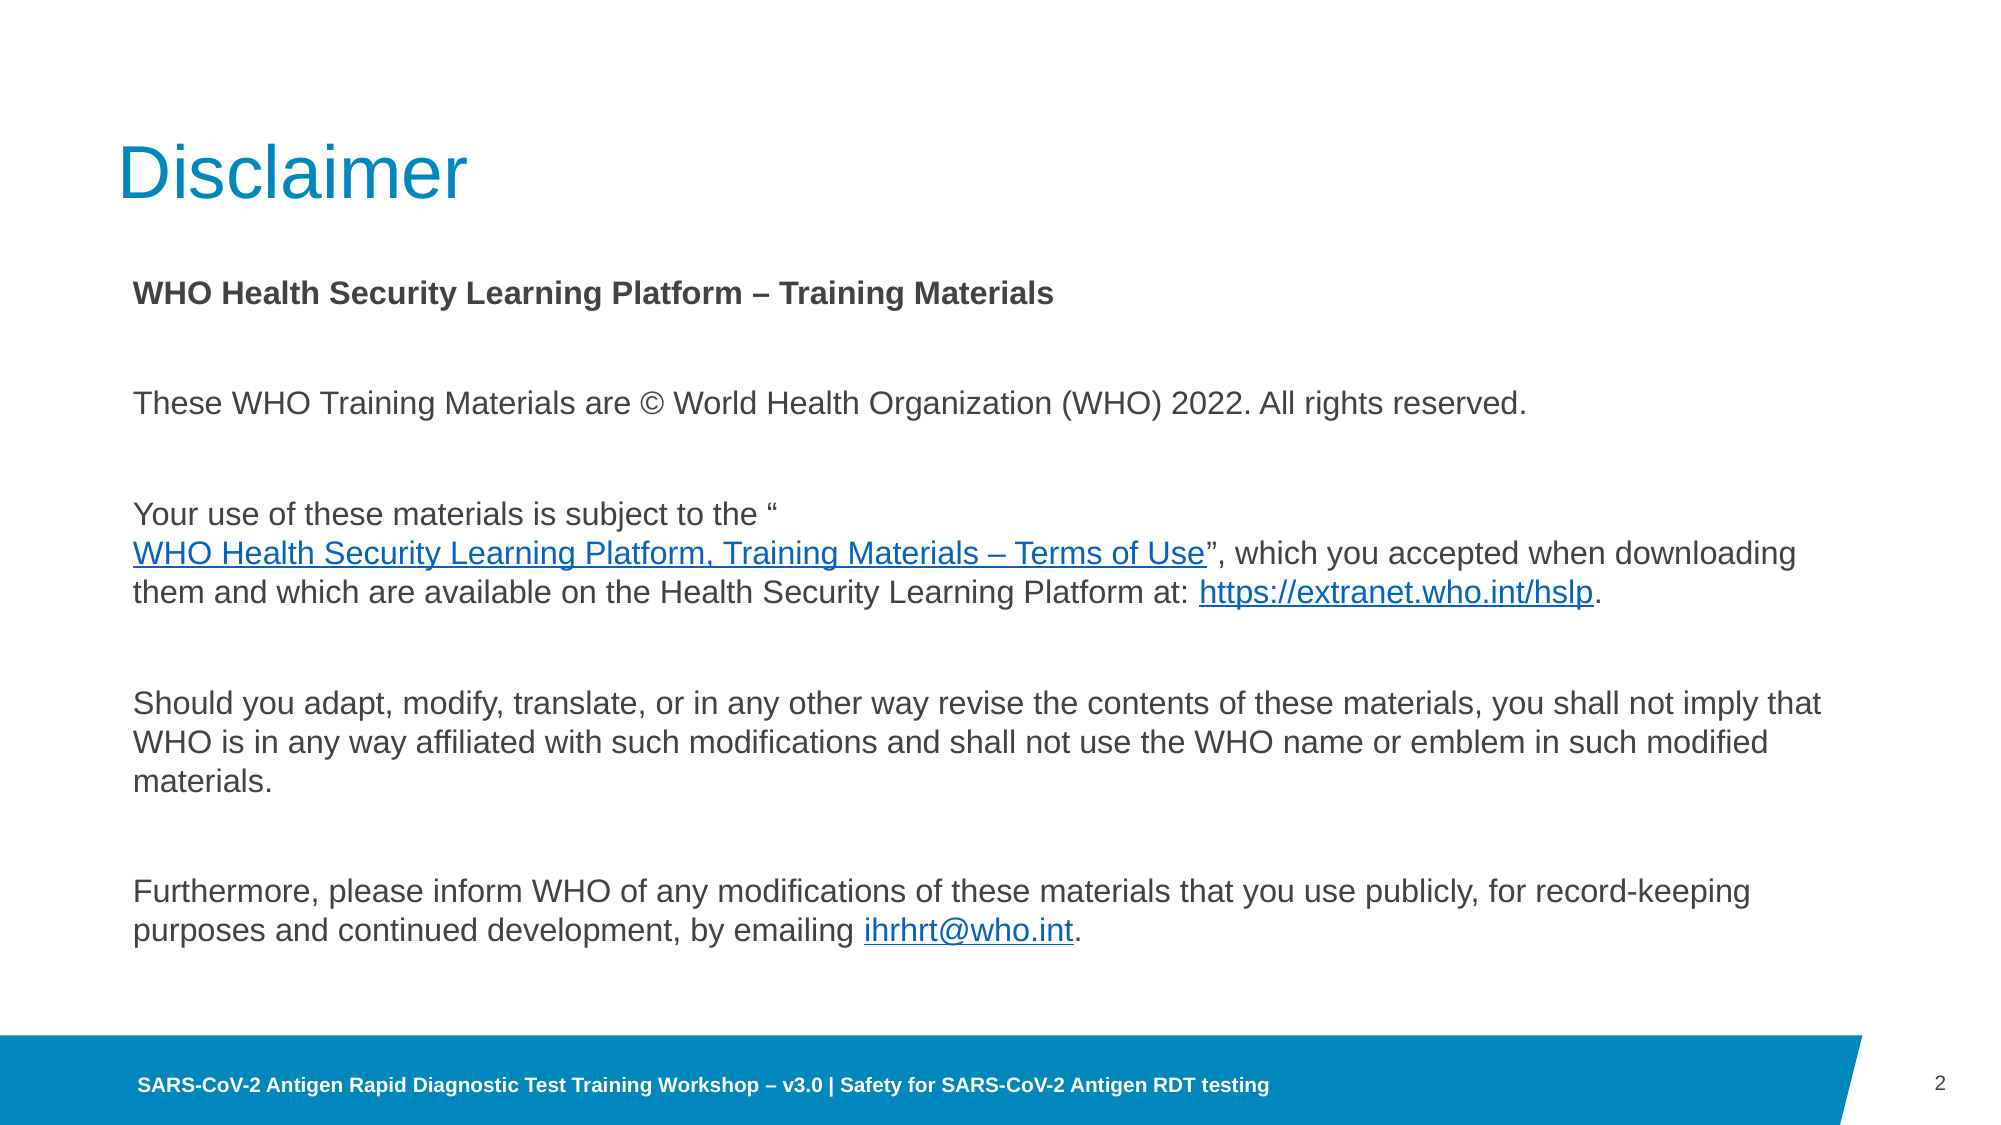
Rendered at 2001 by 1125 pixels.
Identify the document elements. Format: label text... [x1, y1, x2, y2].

slide_number 2 [1862, 1035, 1947, 1125]
list WHO Health Security Learning Platform – Training Materials These WHO Training Materials are © World Health Organization (WHO) 2022. All rights reserved. Your use of these materials is subject to the “WHO Health Security Learning Platform, Training Materials – Terms of Use”, which you accepted when downloading them and which are available on the Health Security Learning Platform at: https://extranet.who.int/hslp. Should you adapt, modify, translate, or in any other way revise the contents of these materials, you shall not imply that WHO is in any way affiliated with such modifications and shall not use the WHO name or emblem in such modified materials. Furthermore, please inform WHO of any modifications of these materials that you use publicly, for record-keeping purposes and continued development, by emailing ihrhrt@who.int. [117, 264, 1843, 993]
title Disclaimer [117, 59, 1843, 215]
footer SARS-CoV-2 Antigen Rapid Diagnostic Test Training Workshop – v3.0 | Safety for SARS-CoV-2 Antigen RDT testing [137, 1042, 1358, 1125]
